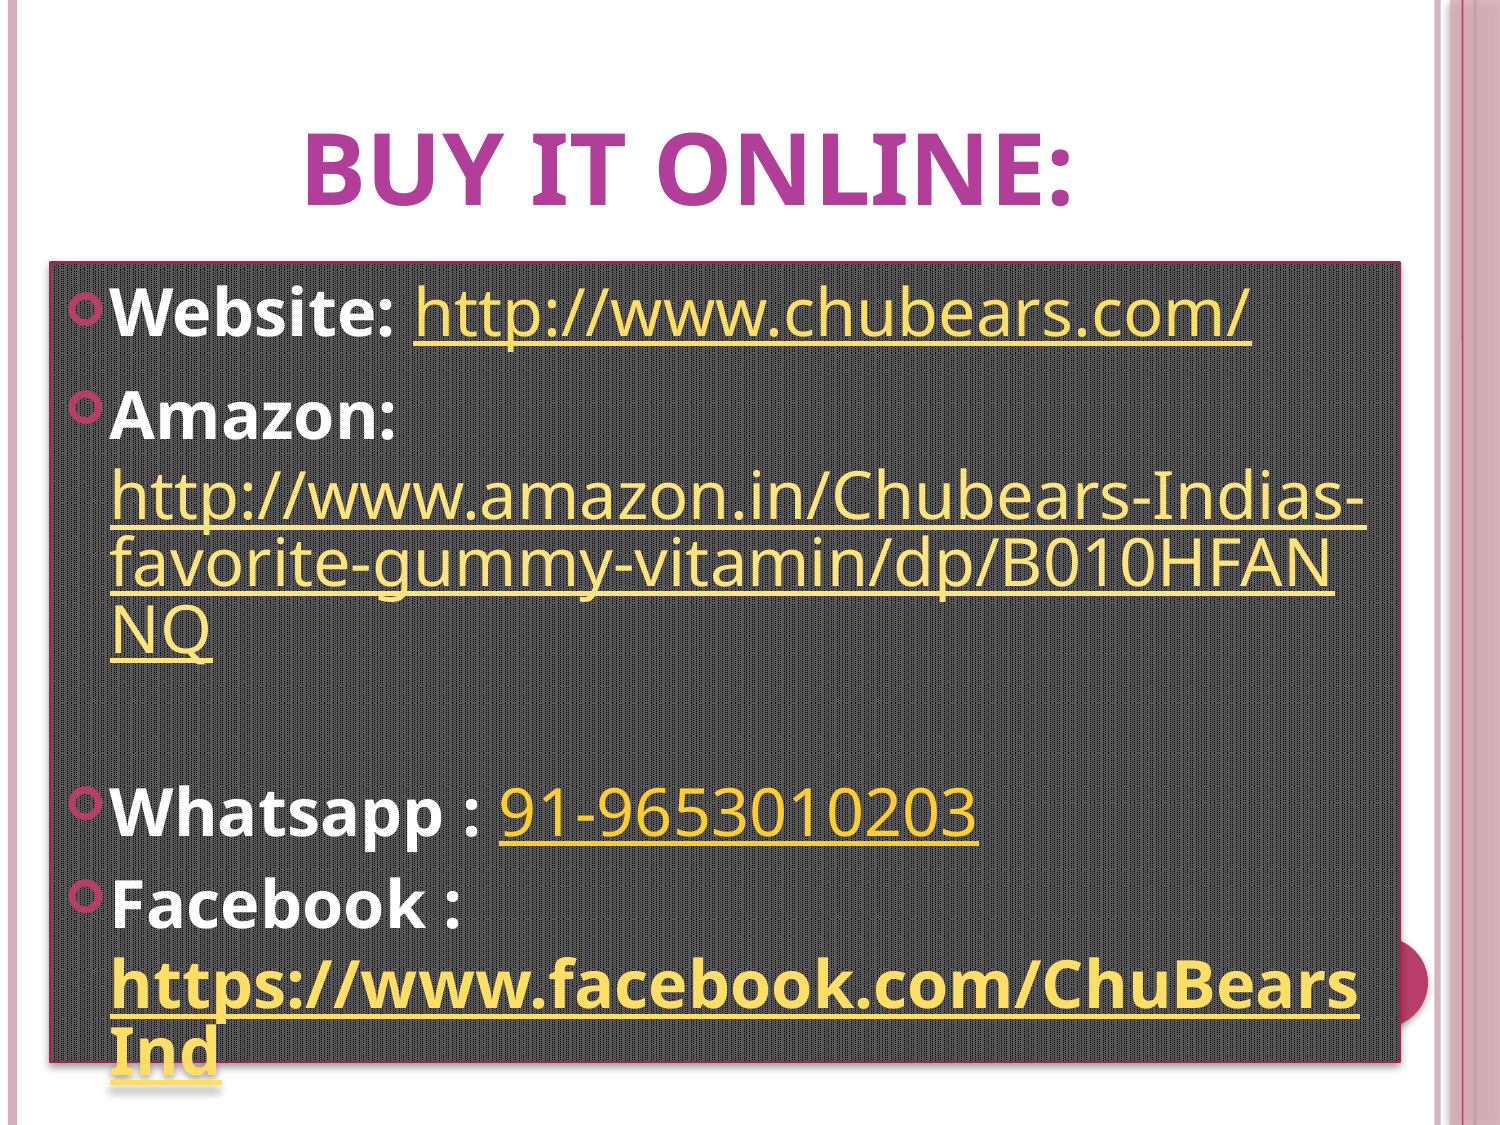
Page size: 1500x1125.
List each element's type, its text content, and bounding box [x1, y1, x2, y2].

list Website: http://www.chubears.com/ Amazon: http://www.amazon.in/Chubears-Indias-favorite-gummy-vitamin/dp/B010HFANNQ Whatsapp : 91-9653010203 Facebook : https://www.facebook.com/ChuBearsInd [49, 261, 1401, 1063]
title BUY IT ONLINE: [75, 45, 1300, 233]
